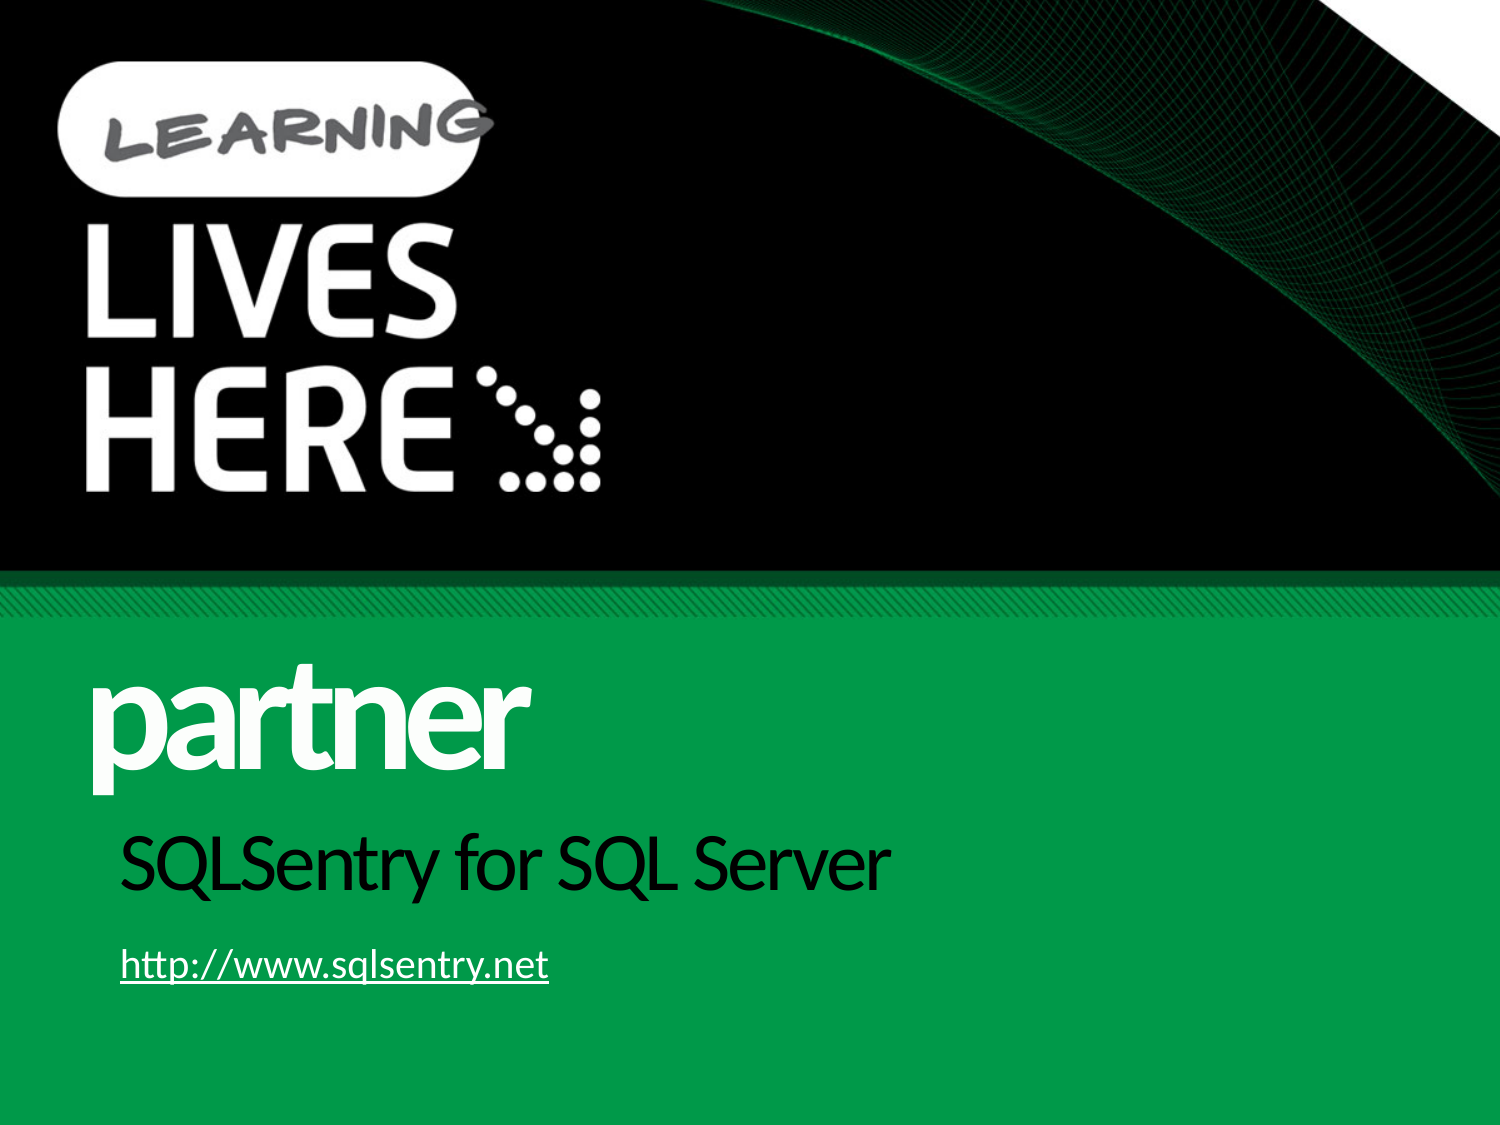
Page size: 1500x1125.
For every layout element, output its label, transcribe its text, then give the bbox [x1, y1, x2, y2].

subtitle http://www.sqlsentry.net [119, 942, 1236, 1019]
picture [0, 0, 1500, 1125]
title SQLSentry for SQL Server [119, 818, 1375, 943]
list partner [83, 625, 1344, 800]
